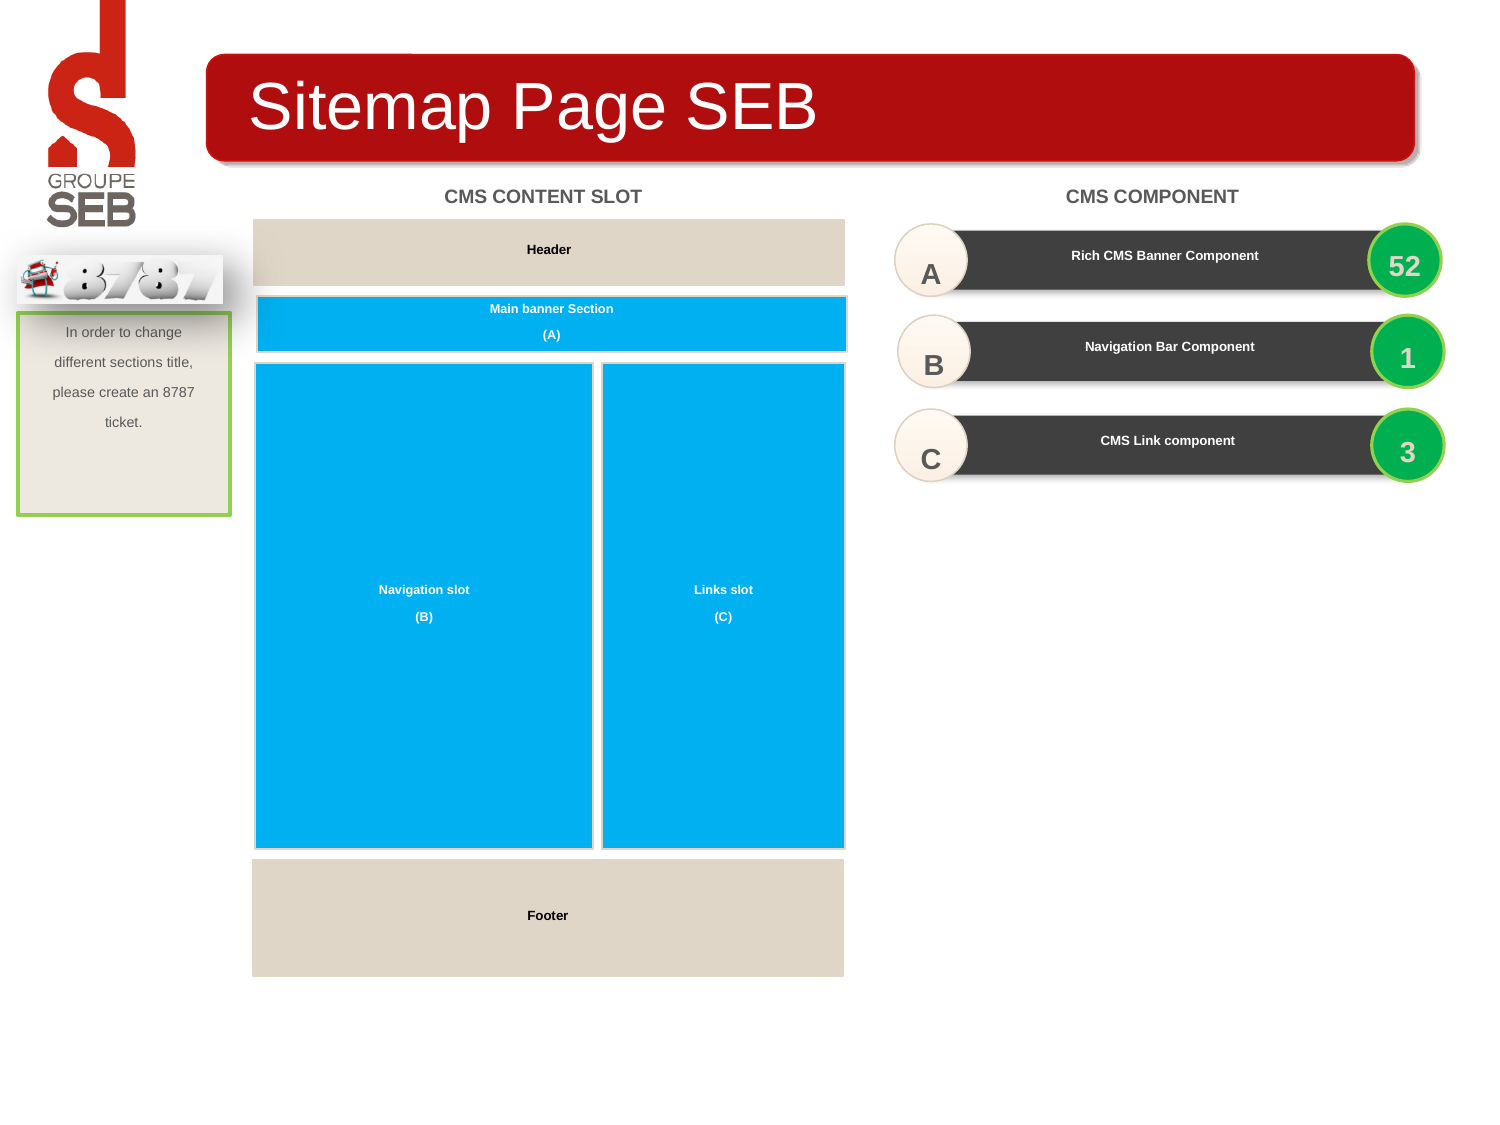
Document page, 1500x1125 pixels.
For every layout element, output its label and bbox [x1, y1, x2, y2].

picture [0, 0, 223, 305]
title [234, 56, 1438, 149]
text_box [897, 314, 1445, 388]
text_box [252, 172, 846, 287]
text_box [253, 360, 595, 851]
text_box [894, 172, 1442, 297]
text_box [893, 408, 1445, 483]
text_box [251, 858, 845, 978]
text_box [17, 312, 231, 516]
text_box [254, 294, 849, 354]
text_box [600, 360, 847, 851]
